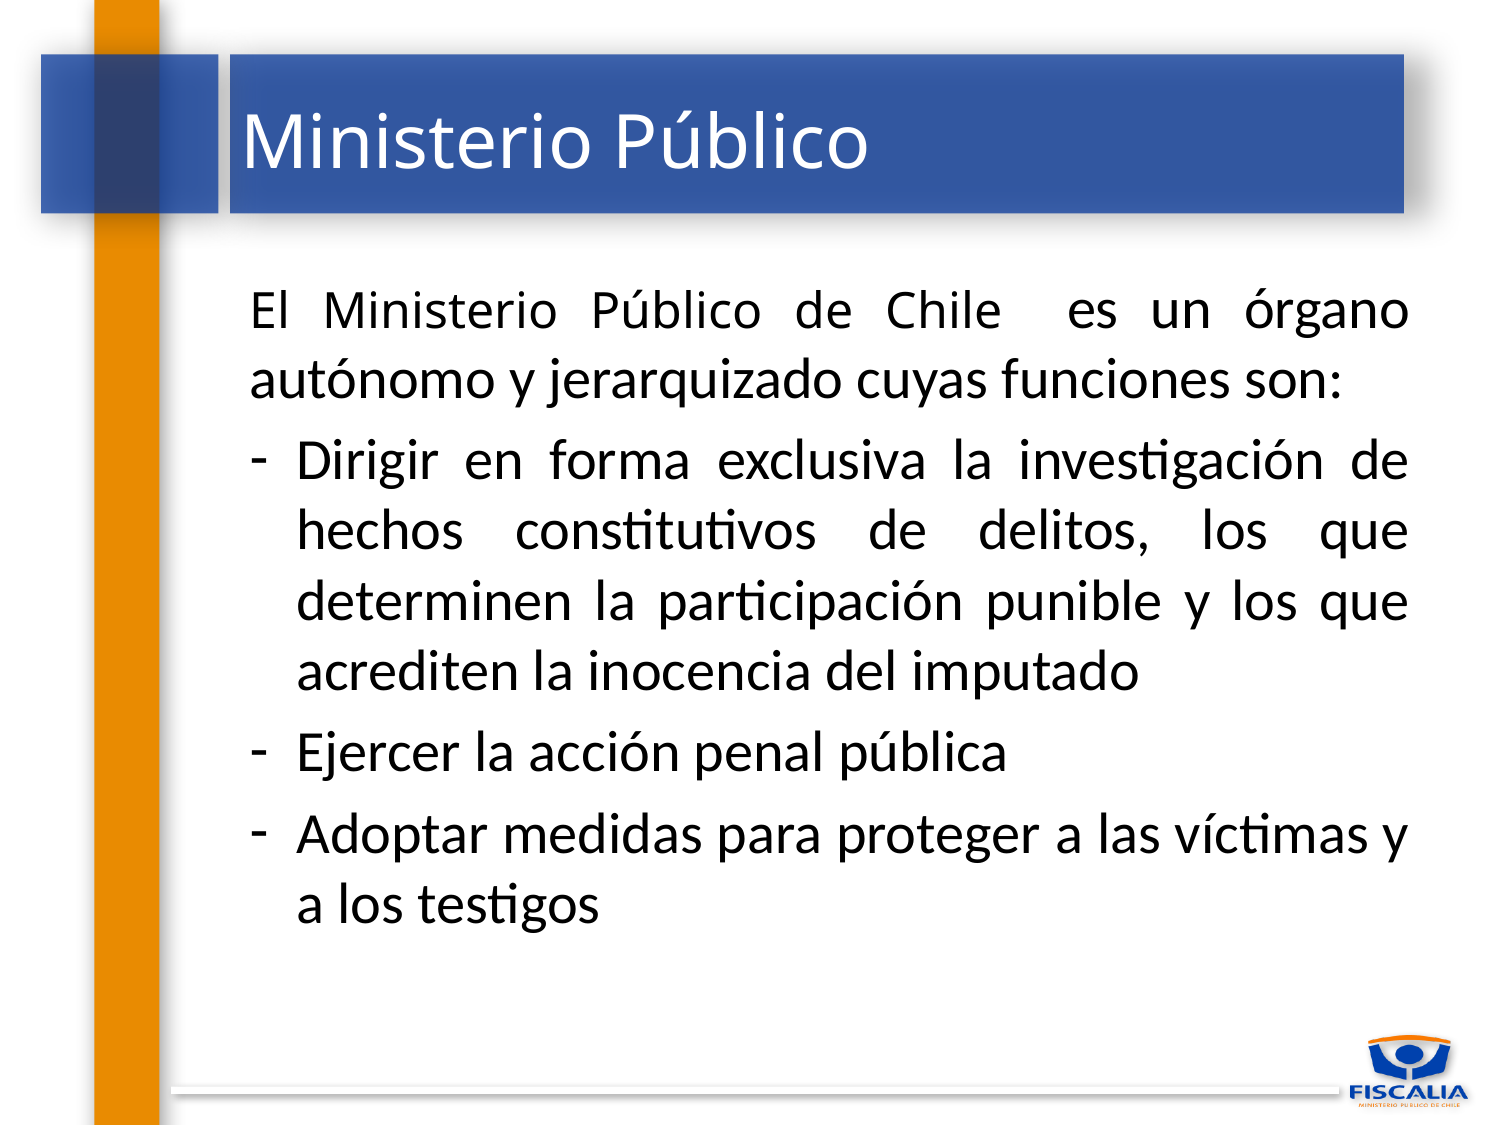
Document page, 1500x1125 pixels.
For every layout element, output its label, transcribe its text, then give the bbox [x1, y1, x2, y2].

list El Ministerio Público de Chile es un órgano autónomo y jerarquizado cuyas funciones son: Dirigir en forma exclusiva la investigación de hechos constitutivos de delitos, los que determinen la participación punible y los que acrediten la inocencia del imputado Ejercer la acción penal pública Adoptar medidas para proteger a las víctimas y a los testigos [159, 262, 1425, 1005]
title Ministerio Público [75, 45, 1425, 233]
picture [1350, 1035, 1468, 1107]
